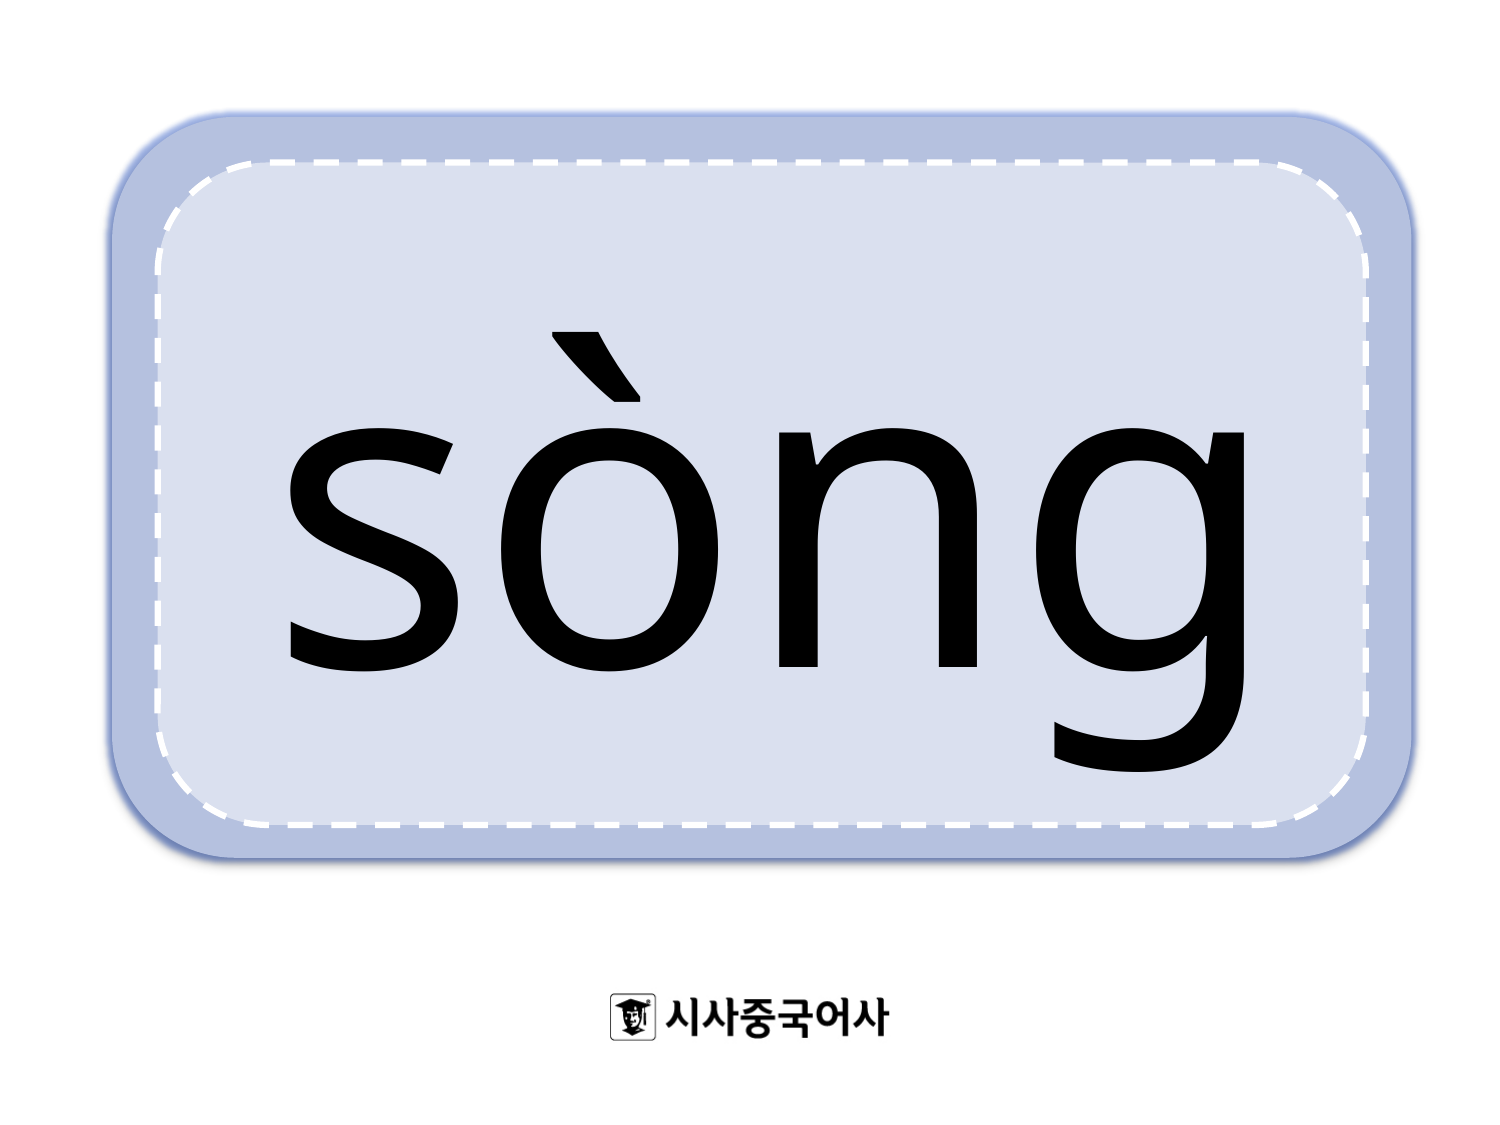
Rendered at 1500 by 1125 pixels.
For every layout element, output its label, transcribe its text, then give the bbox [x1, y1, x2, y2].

text_box sòng [171, 160, 1380, 824]
picture [602, 987, 898, 1047]
